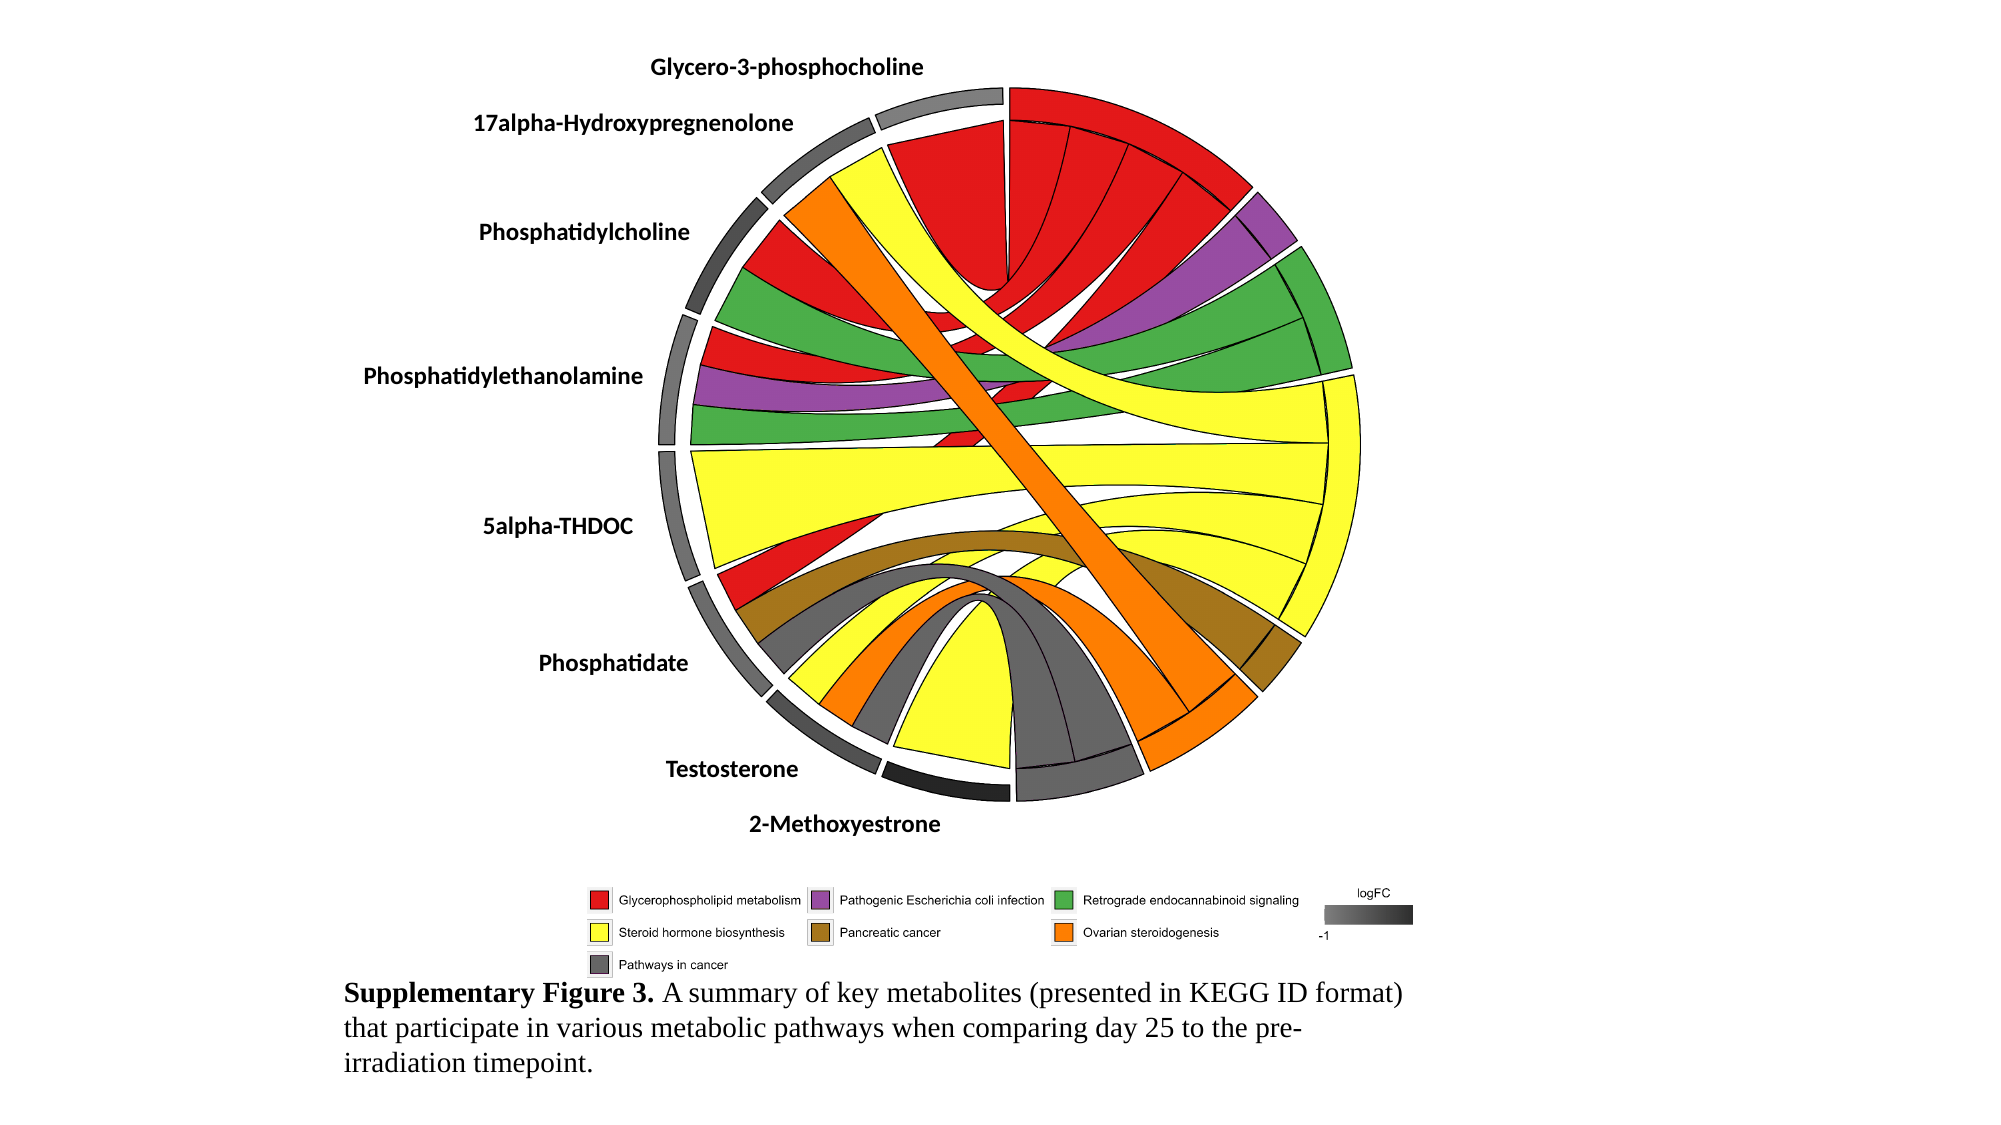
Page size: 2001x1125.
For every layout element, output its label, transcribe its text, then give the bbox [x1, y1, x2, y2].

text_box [348, 0, 1413, 990]
text_box Supplementary Figure 3. A summary of key metabolites (presented in KEGG ID format) that participate in various metabolic pathways when comparing day 25 to the pre-irradiation timepoint. [329, 965, 1432, 1086]
